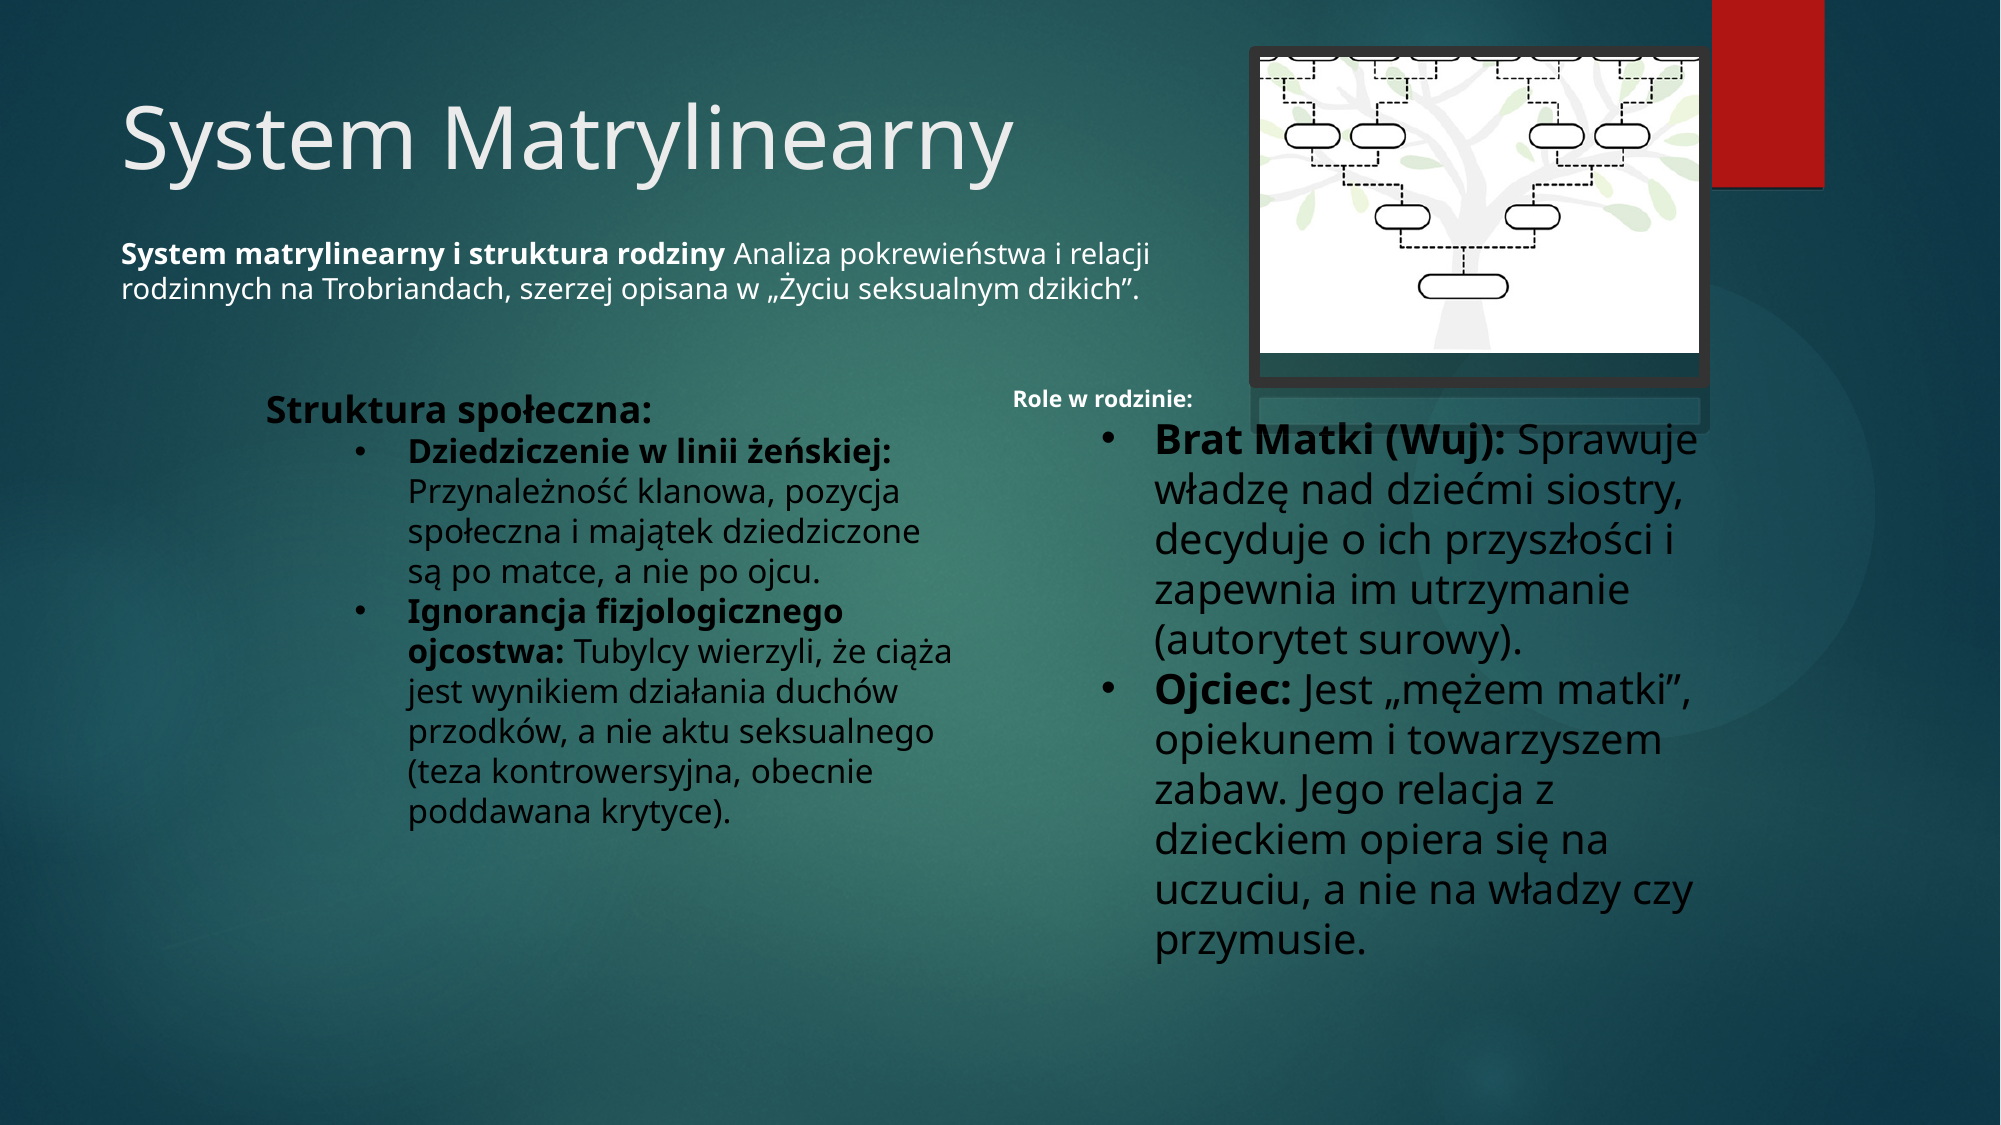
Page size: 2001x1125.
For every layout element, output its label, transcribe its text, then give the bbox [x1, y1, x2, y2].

title System Matrylinearny [106, 74, 1249, 304]
picture [0, 0, 2001, 1125]
list Role w rodzinie: Brat Matki (Wuj): Sprawuje władzę nad dziećmi siostry, decyduje o ich przyszłości i zapewnia im utrzymanie (autorytet surowy). Ojciec: Jest „mężem matki”, opiekunem i towarzyszem zabaw. Jego relacja z dzieckiem opiera się na uczuciu, a nie na władzy czy przymusie. [997, 377, 1719, 1067]
text_box System matrylinearny i struktura rodziny Analiza pokrewieństwa i relacji rodzinnych na Trobriandach, szerzej opisana w „Życiu seksualnym dzikich”. [106, 227, 1232, 313]
list Struktura społeczna: Dziedziczenie w linii żeńskiej: Przynależność klanowa, pozycja społeczna i majątek dziedziczone są po matce, a nie po ojcu. Ignorancja fizjologicznego ojcostwa: Tubylcy wierzyli, że ciąża jest wynikiem działania duchów przodków, a nie aktu seksualnego (teza kontrowersyjna, obecnie poddawana krytyce). [250, 378, 973, 1067]
